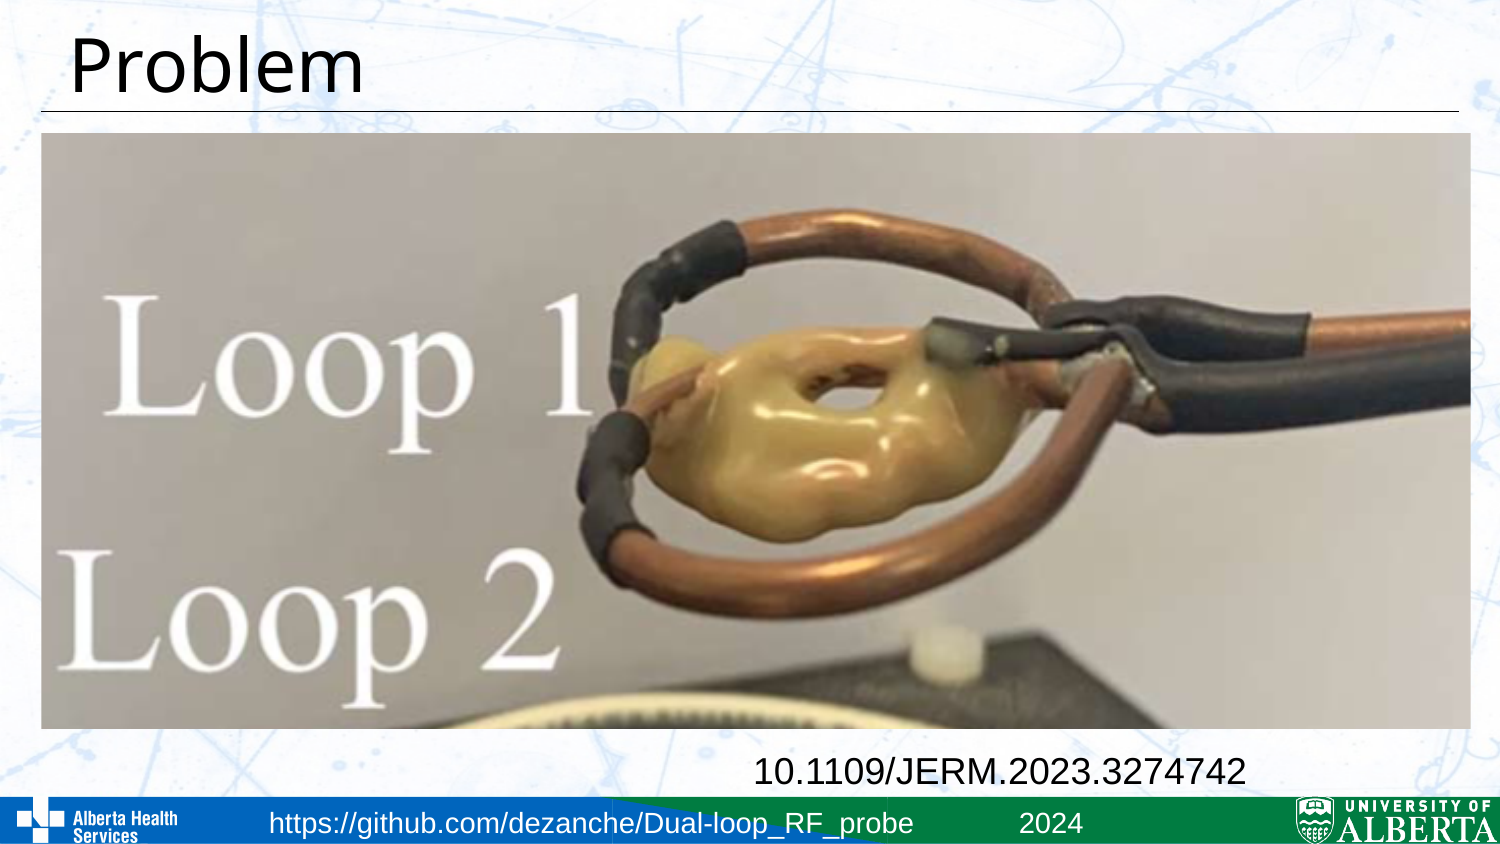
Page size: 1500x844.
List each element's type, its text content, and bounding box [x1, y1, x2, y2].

picture [1296, 795, 1497, 844]
title Problem [53, 14, 1447, 112]
text_box 10.1109/JERM.2023.3274742 [738, 739, 1291, 800]
picture [41, 133, 1471, 730]
text_box [0, 0, 1500, 796]
picture [17, 796, 177, 843]
